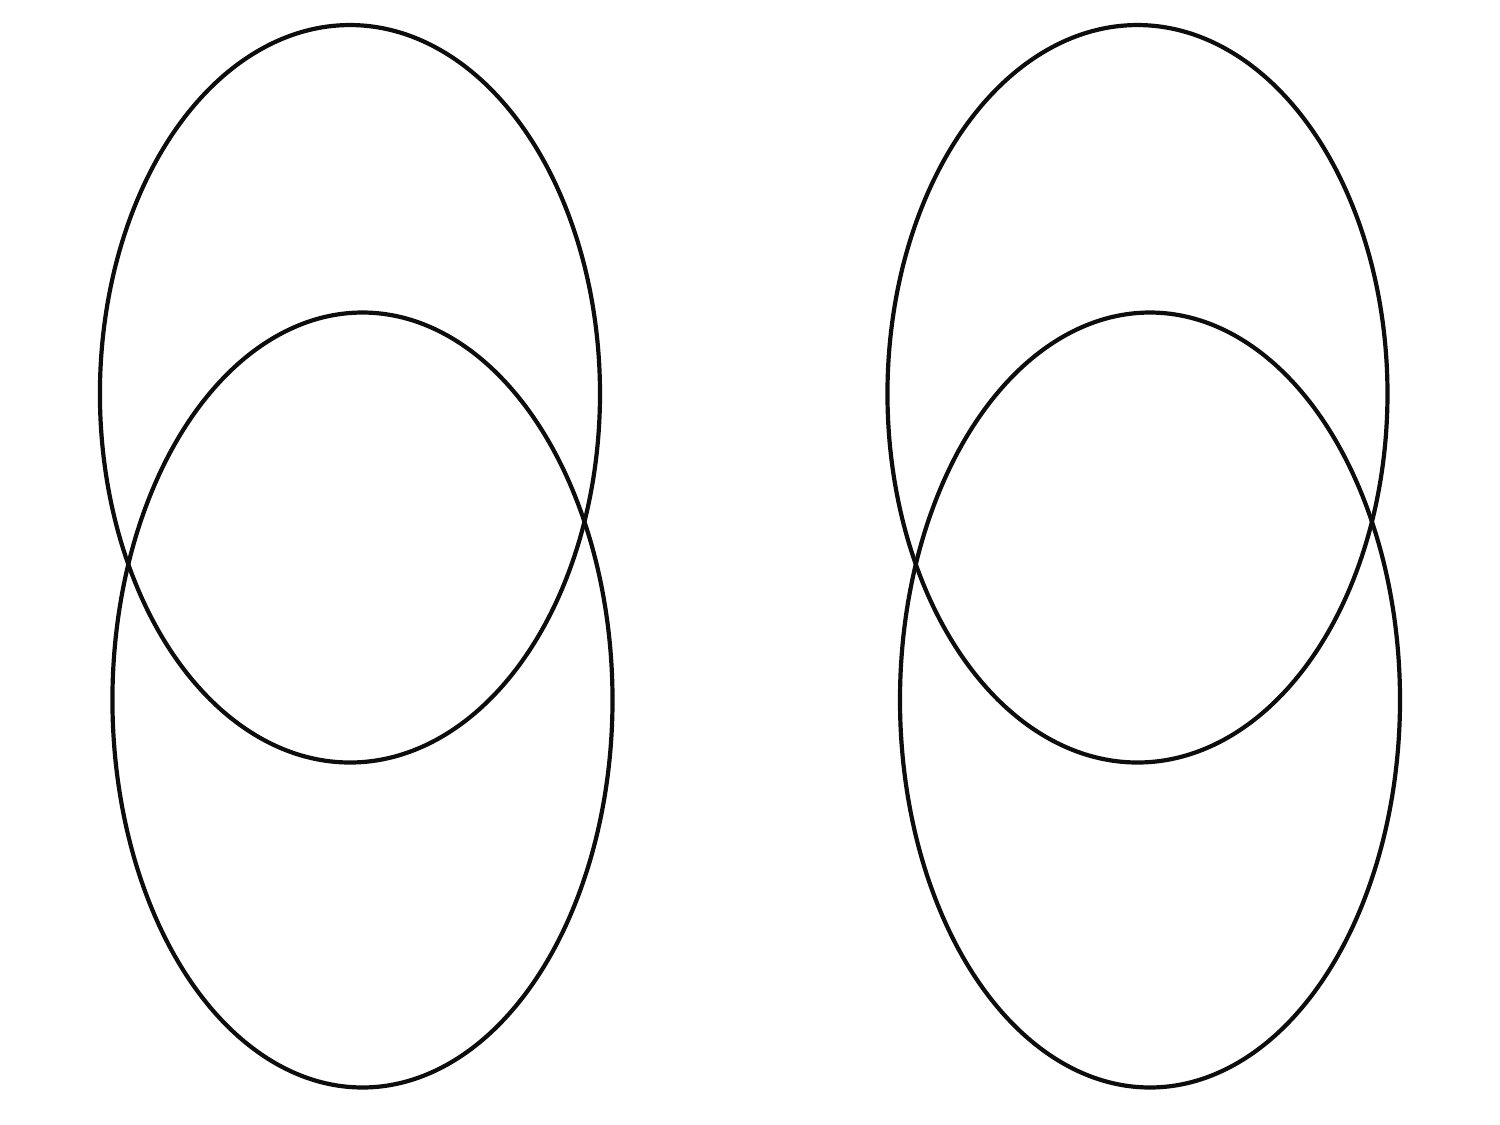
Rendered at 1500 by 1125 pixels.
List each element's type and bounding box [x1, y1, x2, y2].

text_box [110, 522, 615, 1090]
text_box [97, 22, 603, 765]
text_box [897, 523, 1403, 1090]
text_box [885, 22, 1390, 765]
